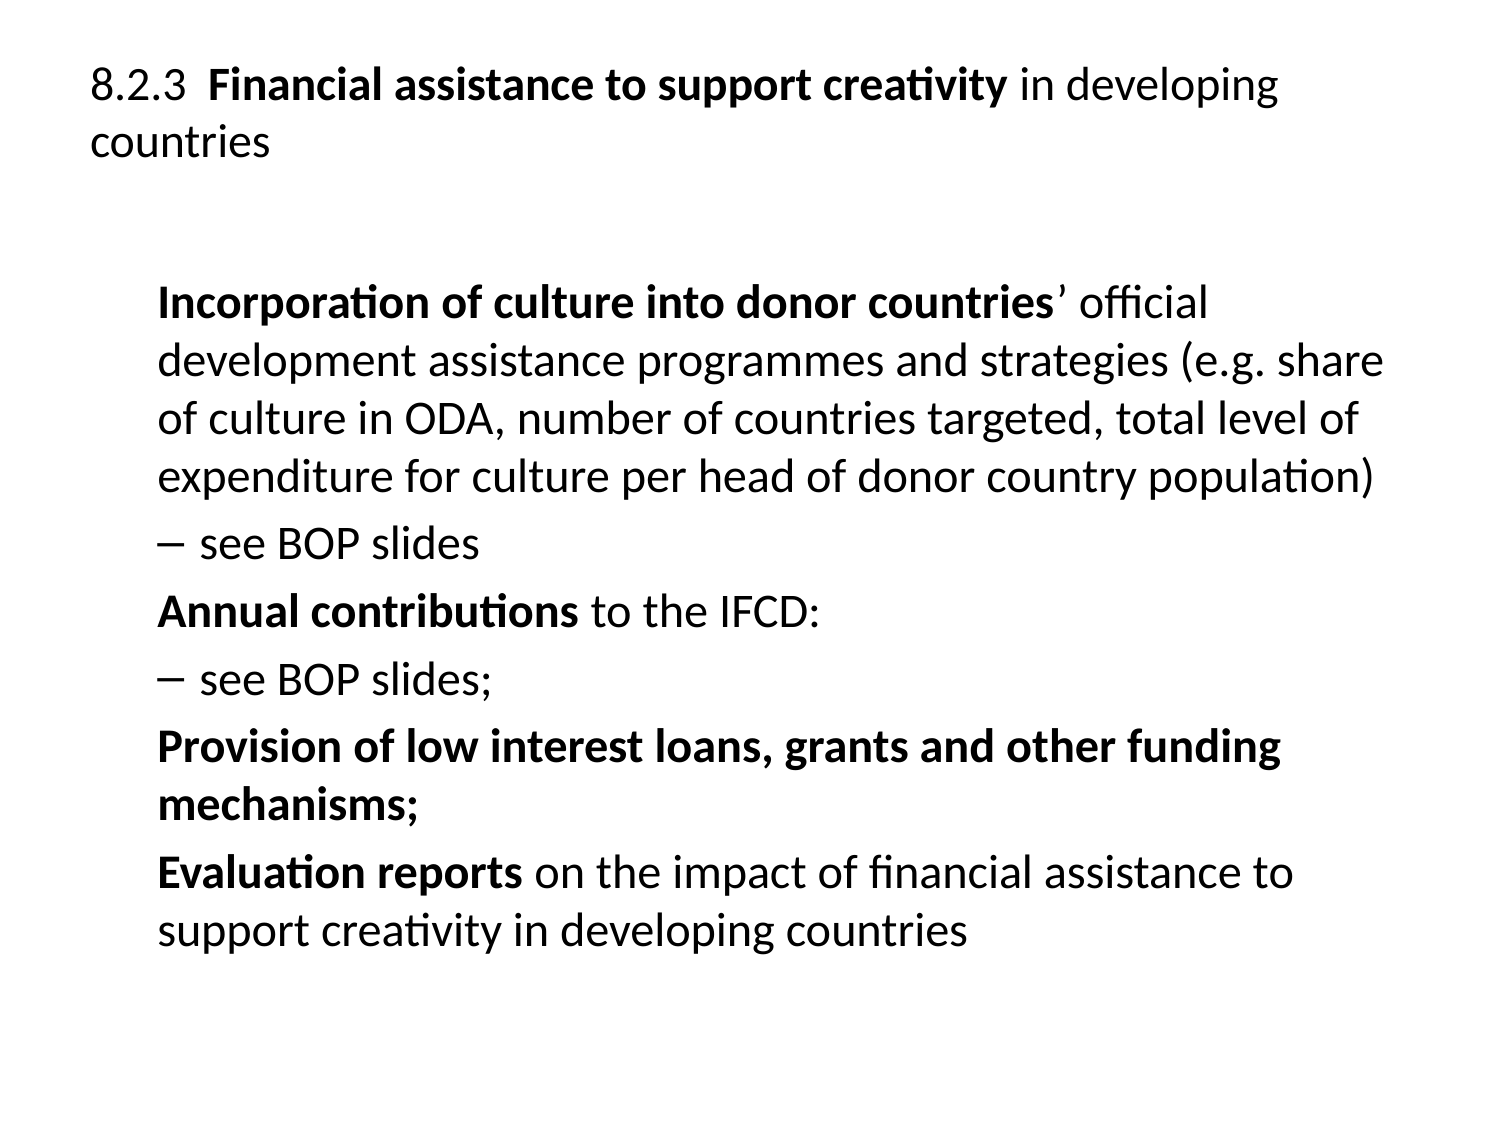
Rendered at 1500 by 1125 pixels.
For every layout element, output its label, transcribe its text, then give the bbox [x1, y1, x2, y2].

title 8.2.3 Financial assistance to support creativity in developing countries [75, 45, 1425, 233]
list Incorporation of culture into donor countries’ official development assistance programmes and strategies (e.g. share of culture in ODA, number of countries targeted, total level of expenditure for culture per head of donor country population) see BOP slides Annual contributions to the IFCD: see BOP slides; Provision of low interest loans, grants and other funding mechanisms; Evaluation reports on the impact of financial assistance to support creativity in developing countries [75, 262, 1425, 1005]
